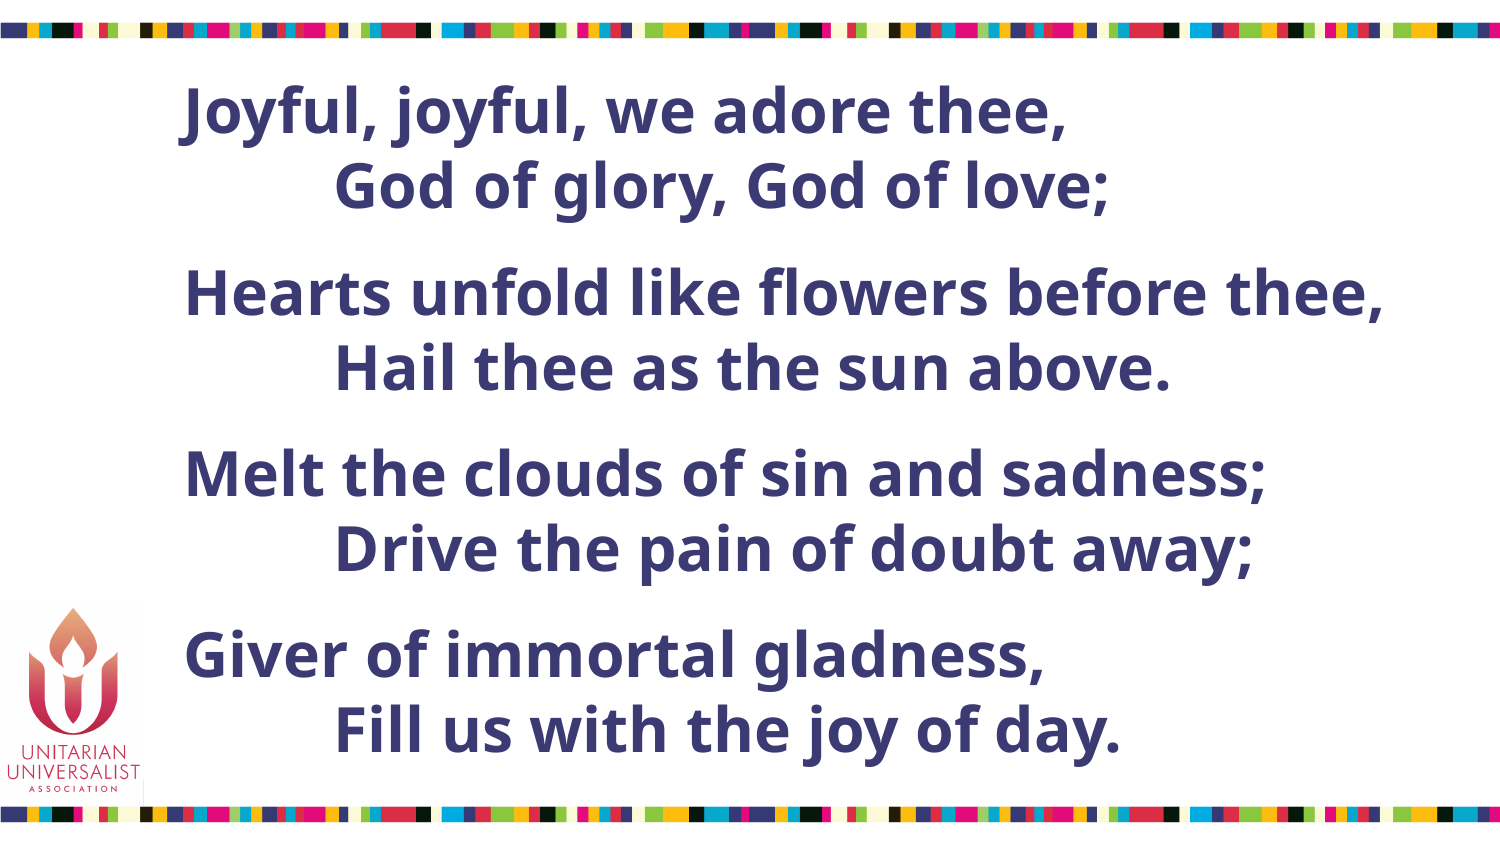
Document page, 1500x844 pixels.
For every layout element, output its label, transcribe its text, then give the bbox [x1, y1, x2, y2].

text_box Joyful, joyful, we adore thee, God of glory, God of love; Hearts unfold like flowers before thee, Hail thee as the sun above. Melt the clouds of sin and sadness; Drive the pain of doubt away; Giver of immortal gladness, Fill us with the joy of day. [168, 56, 1457, 780]
picture [0, 600, 1500, 824]
picture [0, 22, 1500, 40]
